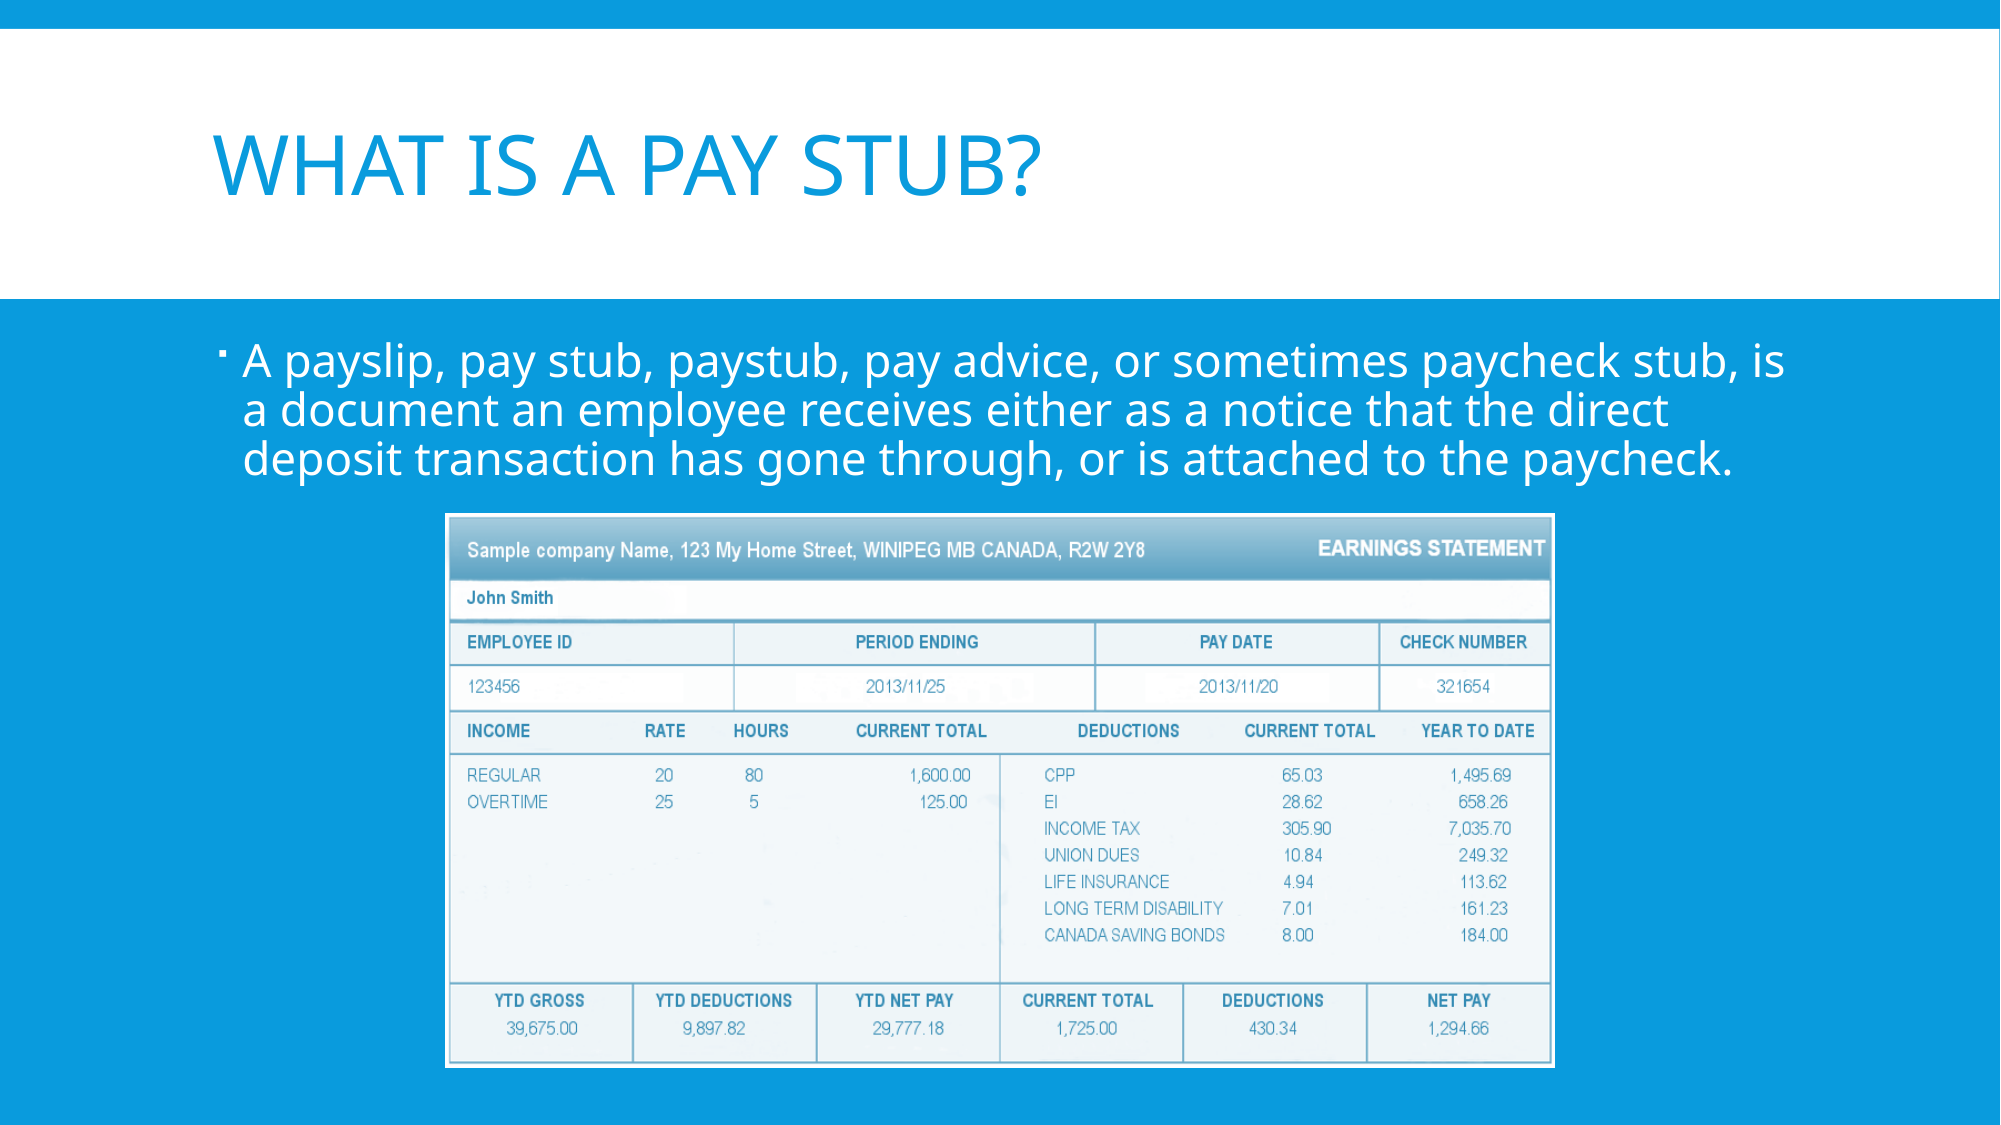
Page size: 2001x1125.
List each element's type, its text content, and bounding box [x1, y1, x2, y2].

picture [446, 514, 1554, 1067]
list A payslip, pay stub, paystub, pay advice, or sometimes paycheck stub, is a document an employee receives either as a notice that the direct deposit transaction has gone through, or is attached to the paycheck. [197, 329, 1803, 1020]
title What is a pay stub? [197, 46, 1803, 295]
